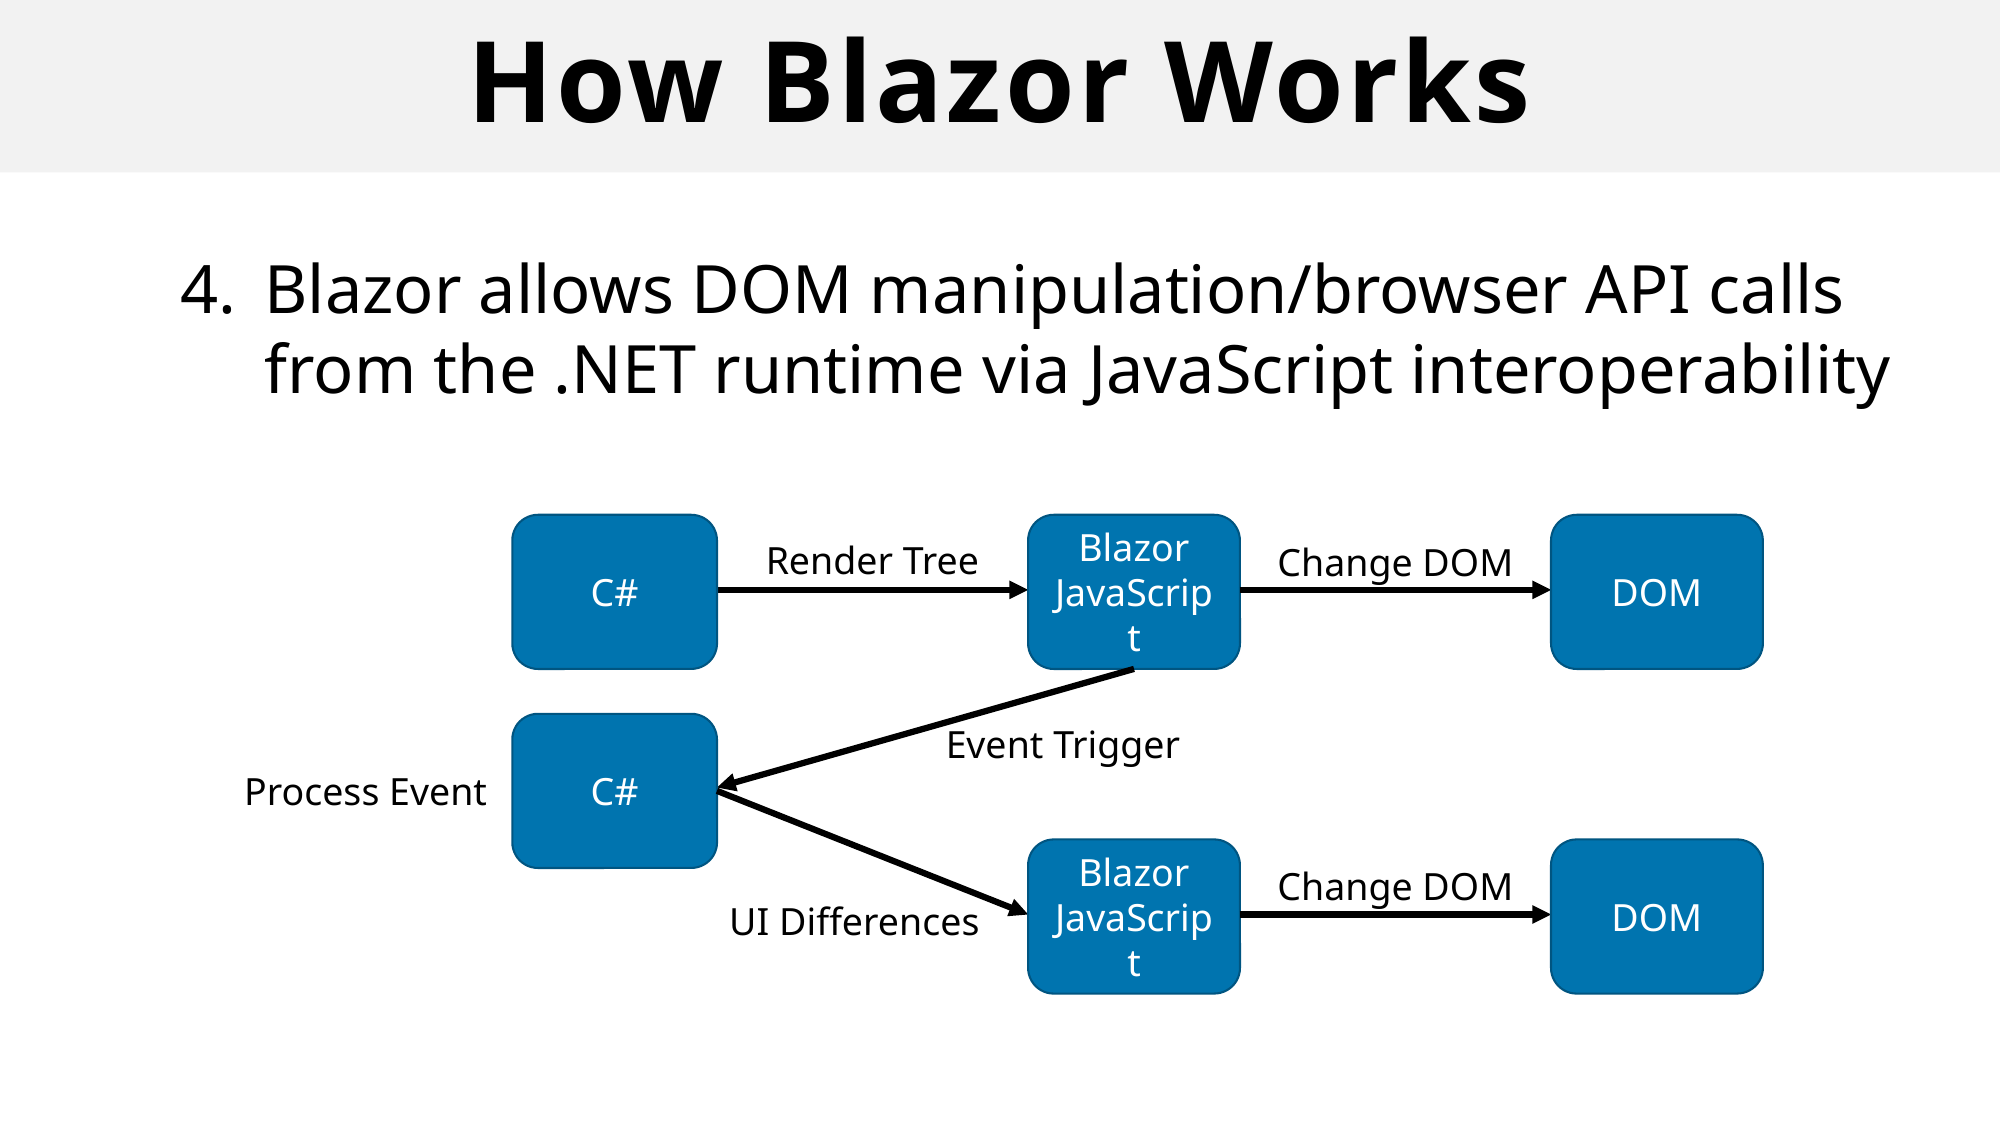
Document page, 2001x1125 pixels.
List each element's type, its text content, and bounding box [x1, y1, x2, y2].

text_box Blazor allows DOM manipulation/browser API calls from the .NET runtime via JavaScript interoperability [0, 172, 2000, 483]
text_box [237, 514, 1763, 994]
title How Blazor Works [0, 0, 2000, 172]
